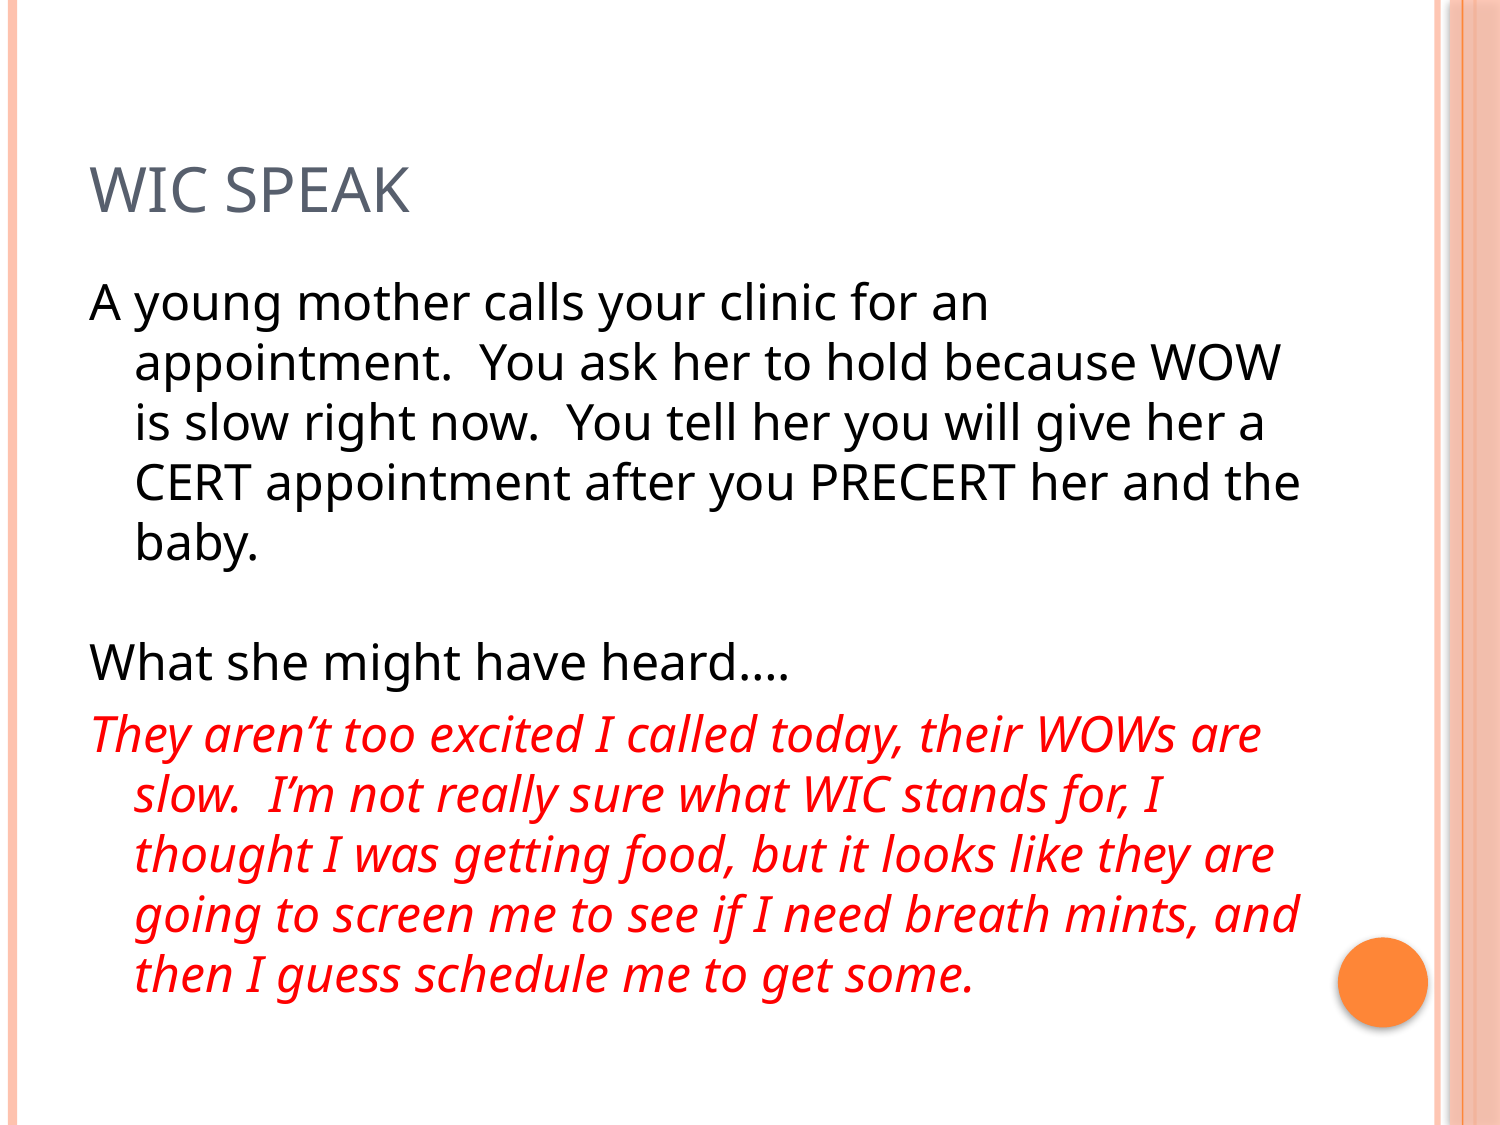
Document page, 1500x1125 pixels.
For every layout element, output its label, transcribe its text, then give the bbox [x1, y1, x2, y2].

list A young mother calls your clinic for an appointment. You ask her to hold because WOW is slow right now. You tell her you will give her a CERT appointment after you PRECERT her and the baby. What she might have heard…. They aren’t too excited I called today, their WOWs are slow. I’m not really sure what WIC stands for, I thought I was getting food, but it looks like they are going to screen me to see if I need breath mints, and then I guess schedule me to get some. [75, 262, 1338, 1062]
title WIC SPEAK [75, 45, 1300, 233]
